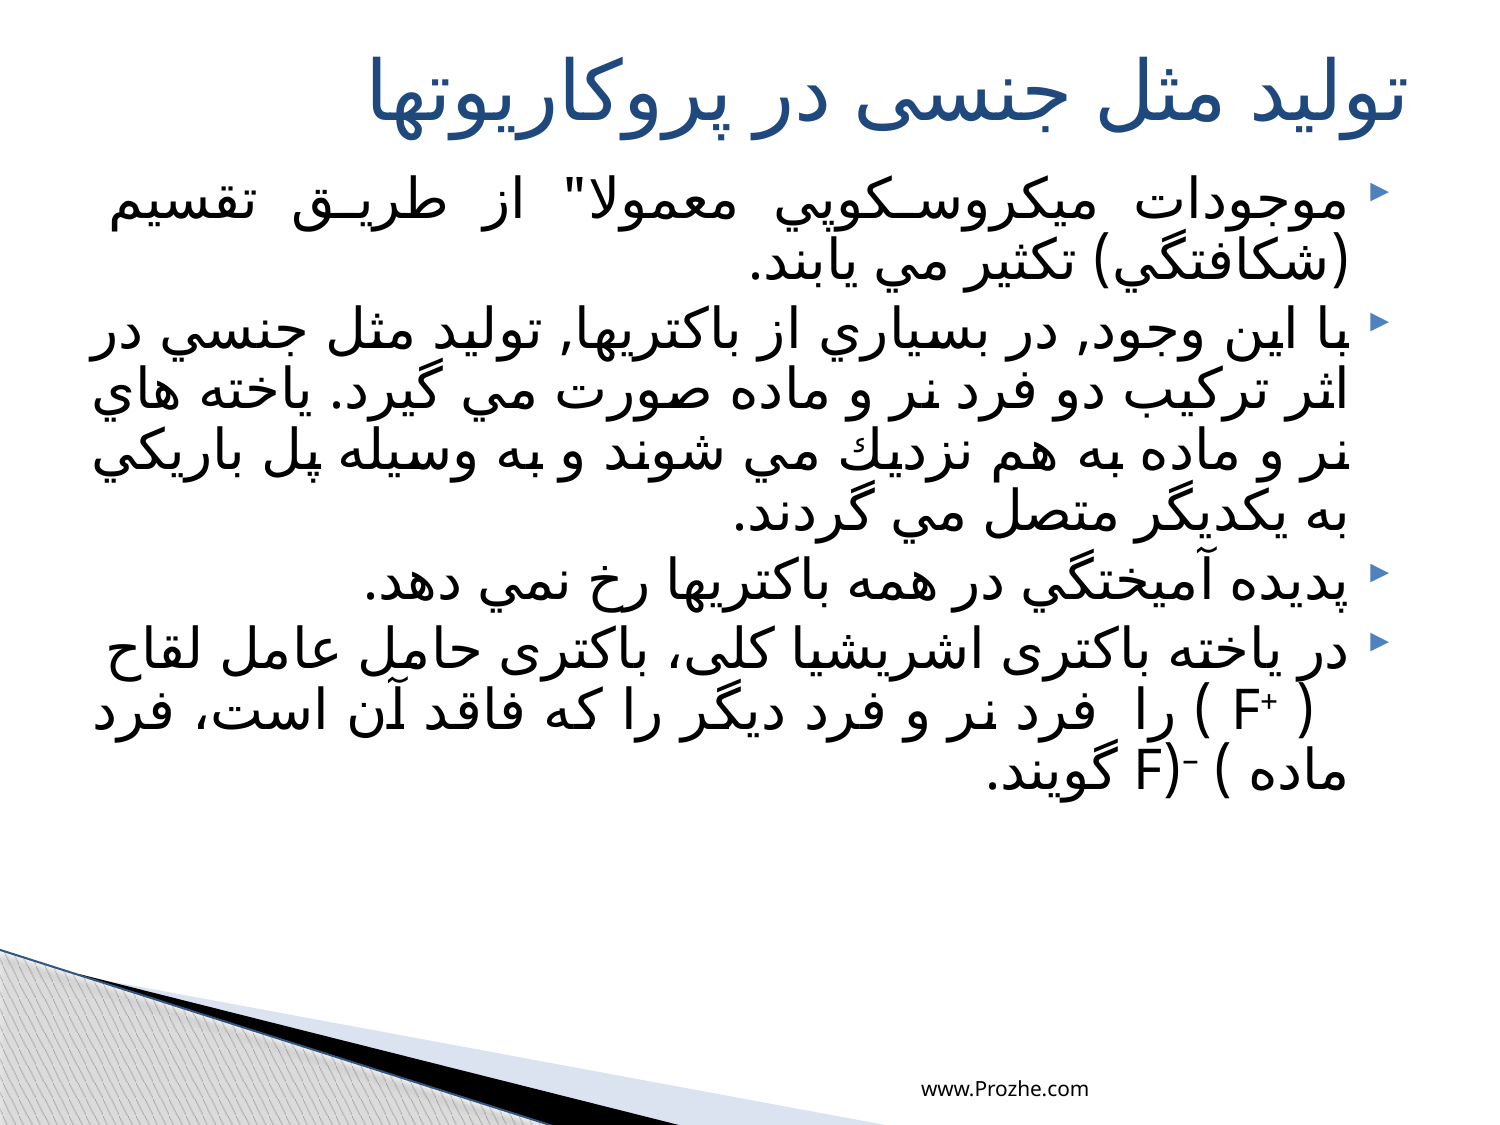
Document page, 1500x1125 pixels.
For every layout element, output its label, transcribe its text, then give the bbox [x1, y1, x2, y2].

title تولید مثل جنسی در پروکاریوتها [75, 0, 1425, 175]
list موجودات ميكروسكوپي معمولا" از طريق تقسيم (شكافتگي) تكثير مي يابند. با اين وجود, در بسياري از باكتريها, توليد مثل جنسي در اثر تركيب دو فرد نر و ماده صورت مي گيرد. ياخته هاي نر و ماده به هم نزديك مي شوند و به وسيله پل باريكي به يكديگر متصل مي گردند. پديده آميختگي در همه باكتريها رخ نمي دهد. در ياخته باكتری اشریشیا کلی، باکتری حامل عامل لقاح ( +F ) را فرد نر و فرد ديگر را كه فاقد آن است، فرد ماده ) –(F گويند. [75, 175, 1425, 950]
footer www.Prozhe.com [718, 1051, 1105, 1112]
